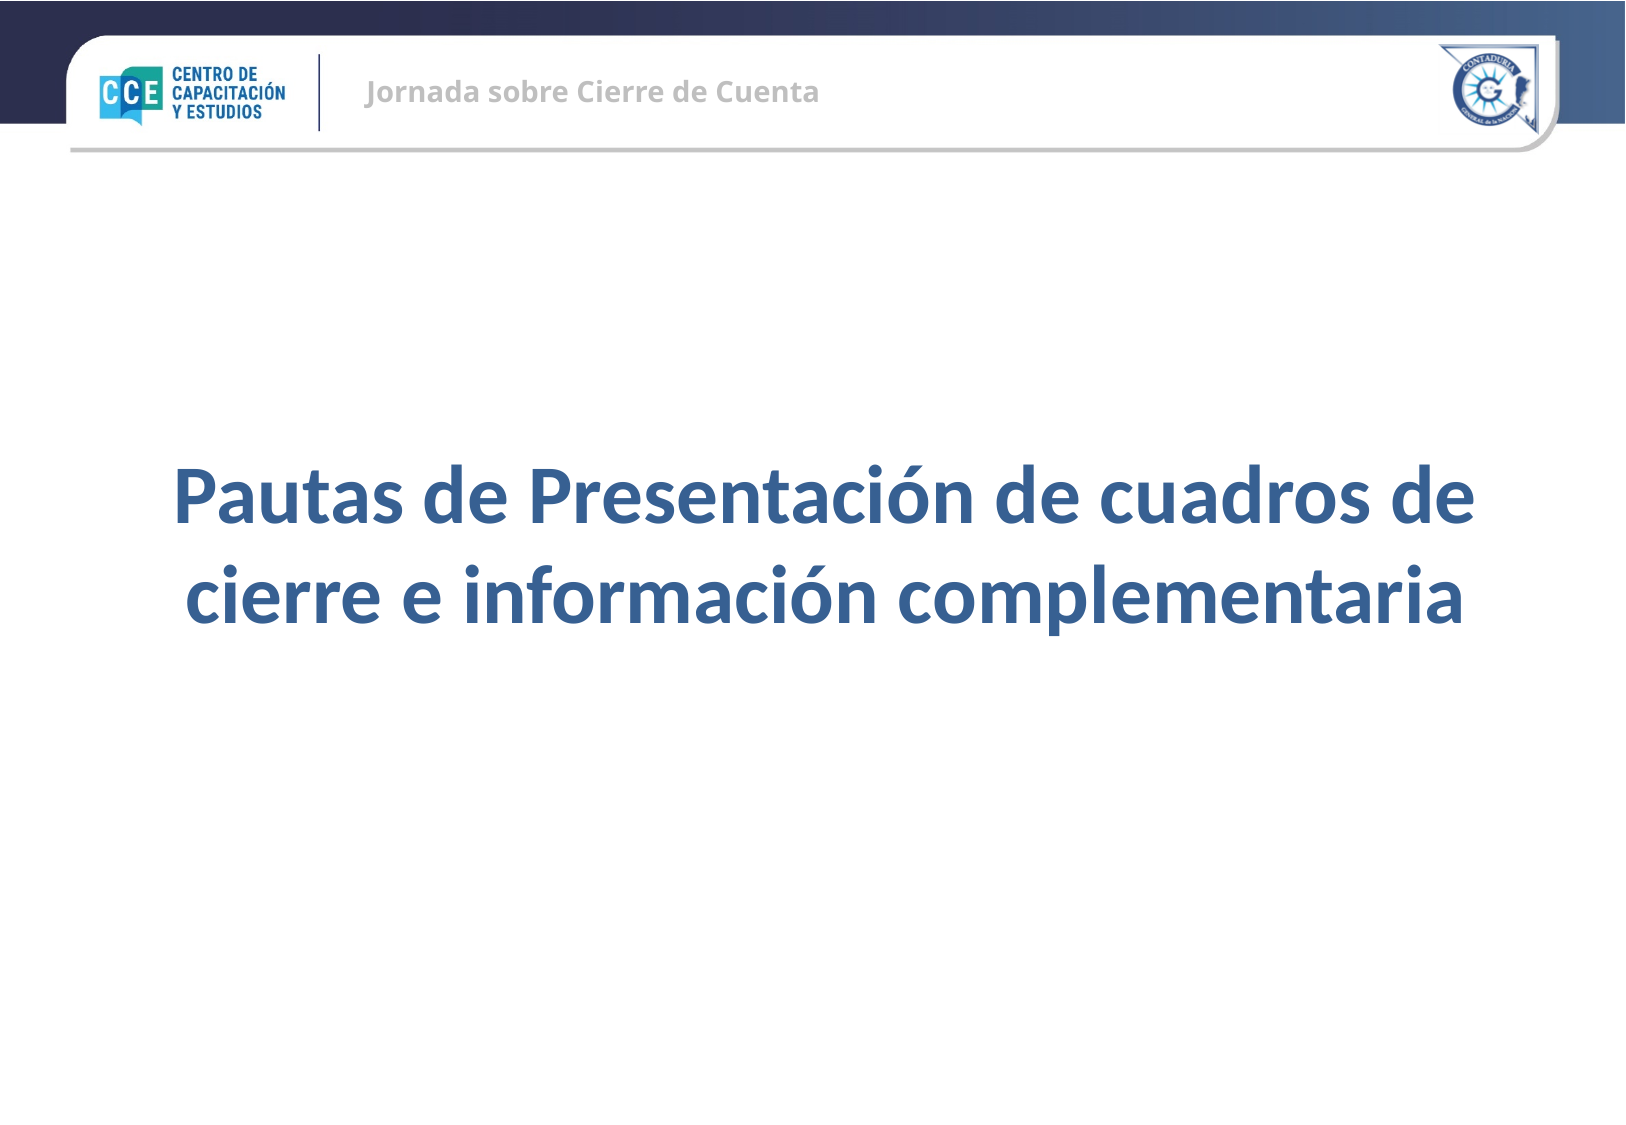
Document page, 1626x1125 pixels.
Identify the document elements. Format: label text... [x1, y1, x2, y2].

picture [0, 1, 1625, 156]
title Pautas de Presentación de cuadros de cierre e información complementaria [151, 432, 1501, 547]
